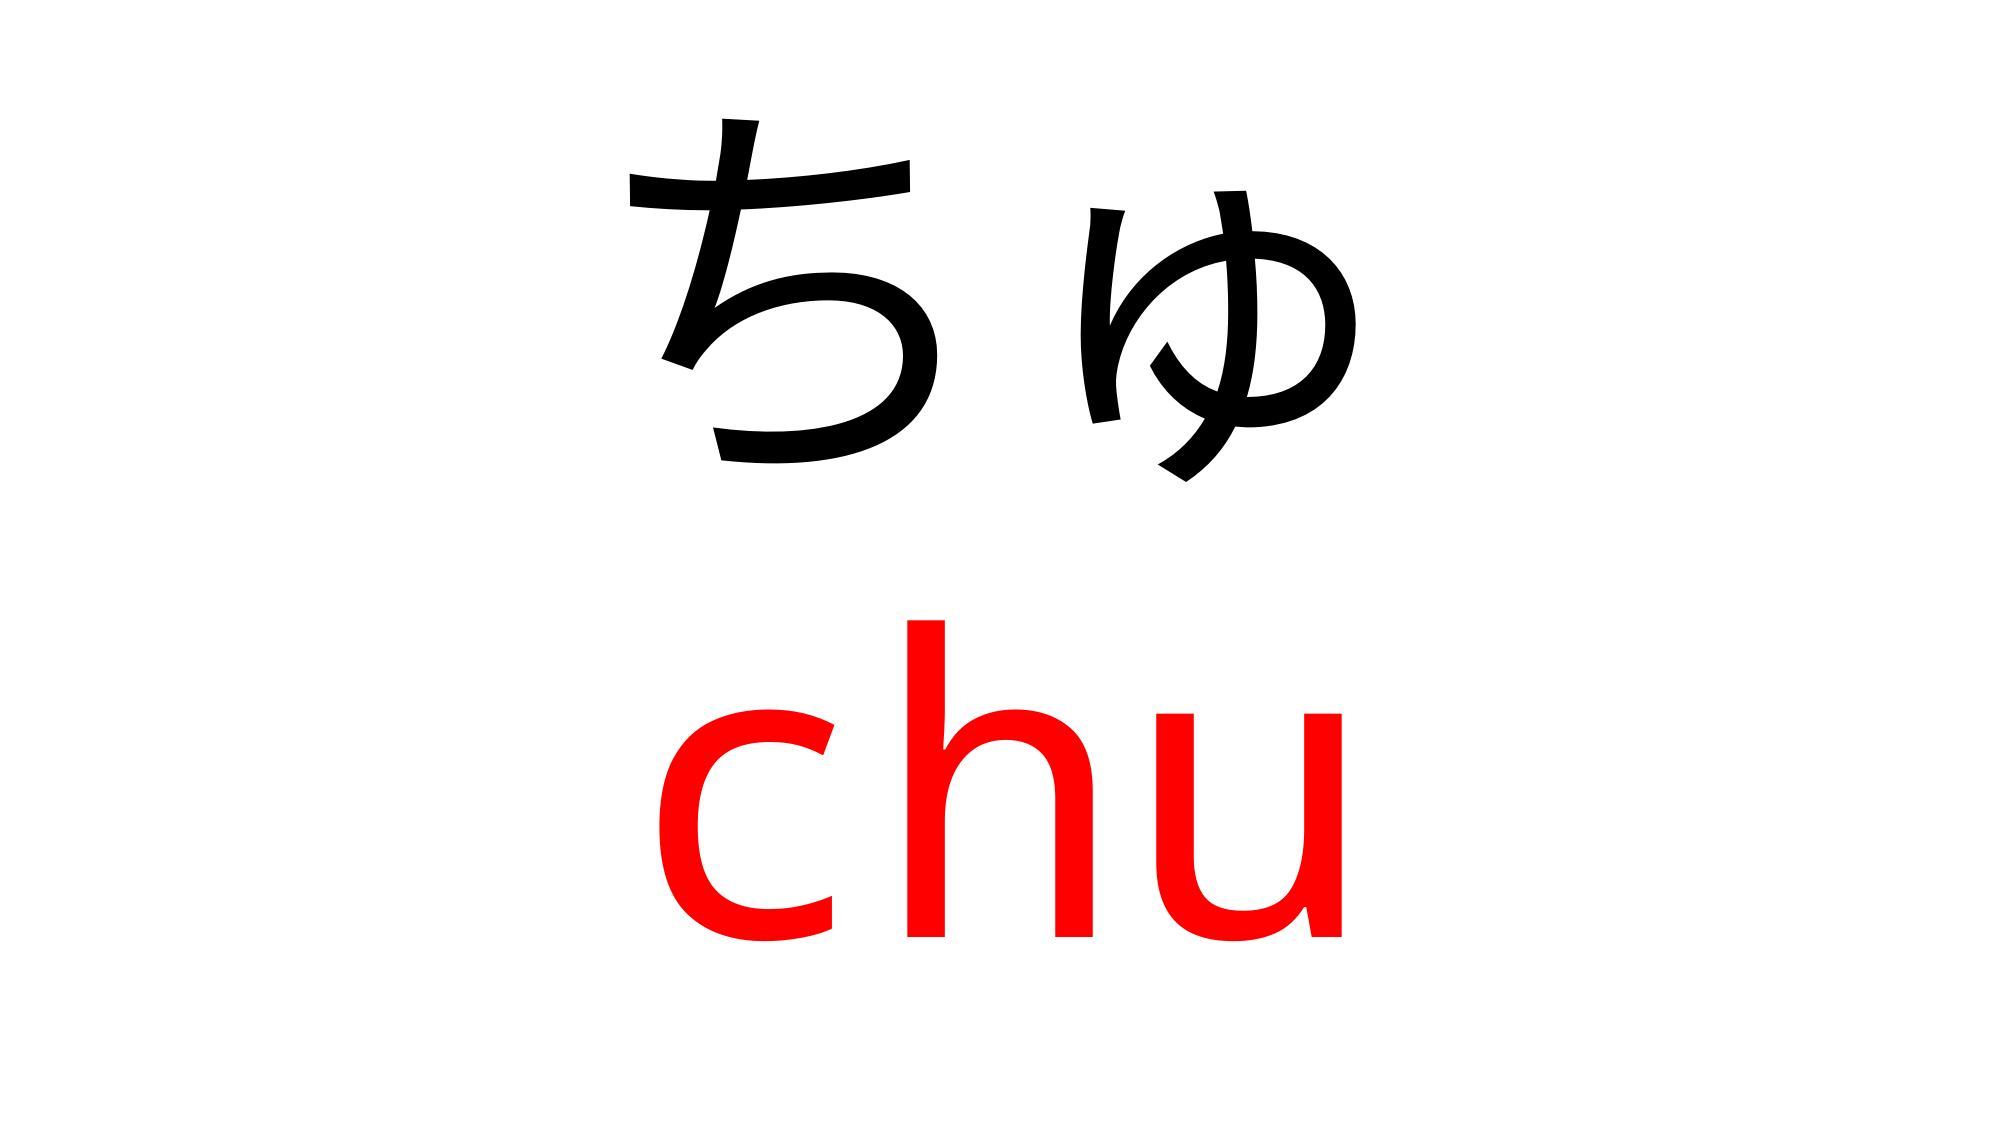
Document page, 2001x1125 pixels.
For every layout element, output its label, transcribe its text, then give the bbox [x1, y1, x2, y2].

text_box chu [249, 562, 1750, 1036]
title ちゅ [249, 71, 1750, 545]
